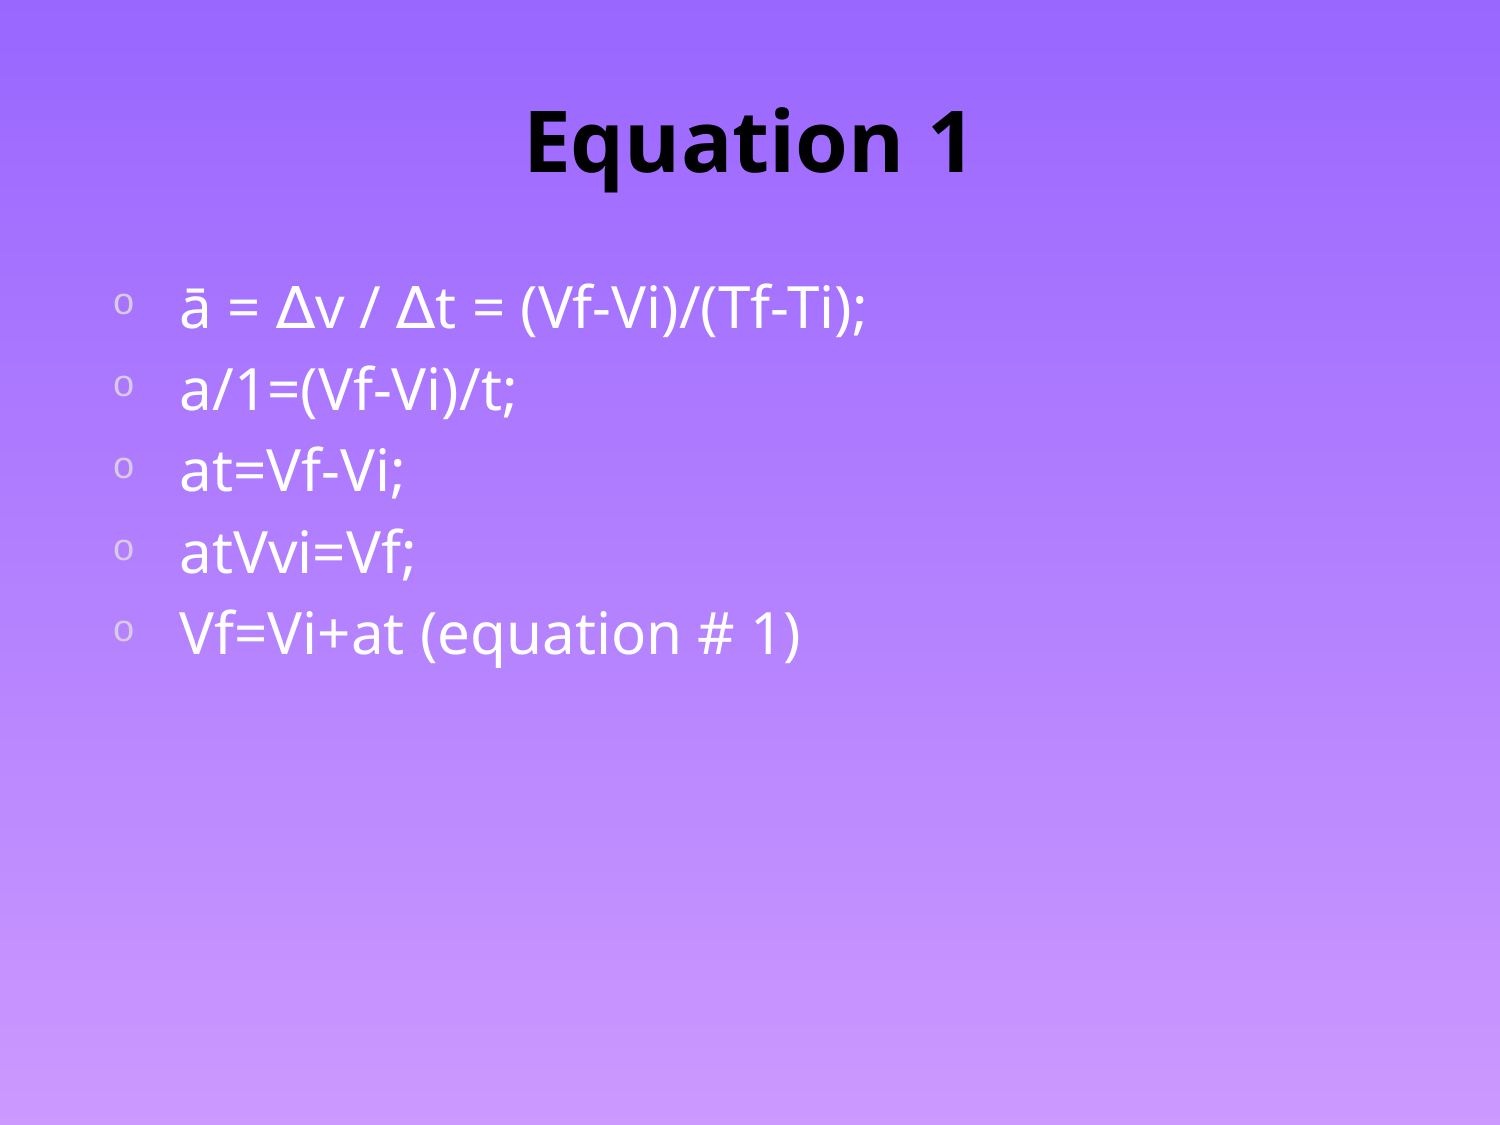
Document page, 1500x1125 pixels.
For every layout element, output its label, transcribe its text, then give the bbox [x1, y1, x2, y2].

title Equation 1 [75, 45, 1425, 233]
list ā = ∆v / ∆t = (Vf-Vi)/(Tf-Ti); a/1=(Vf-Vi)/t; at=Vf-Vi; atVvi=Vf; Vf=Vi+at (equation # 1) [75, 262, 1425, 1035]
